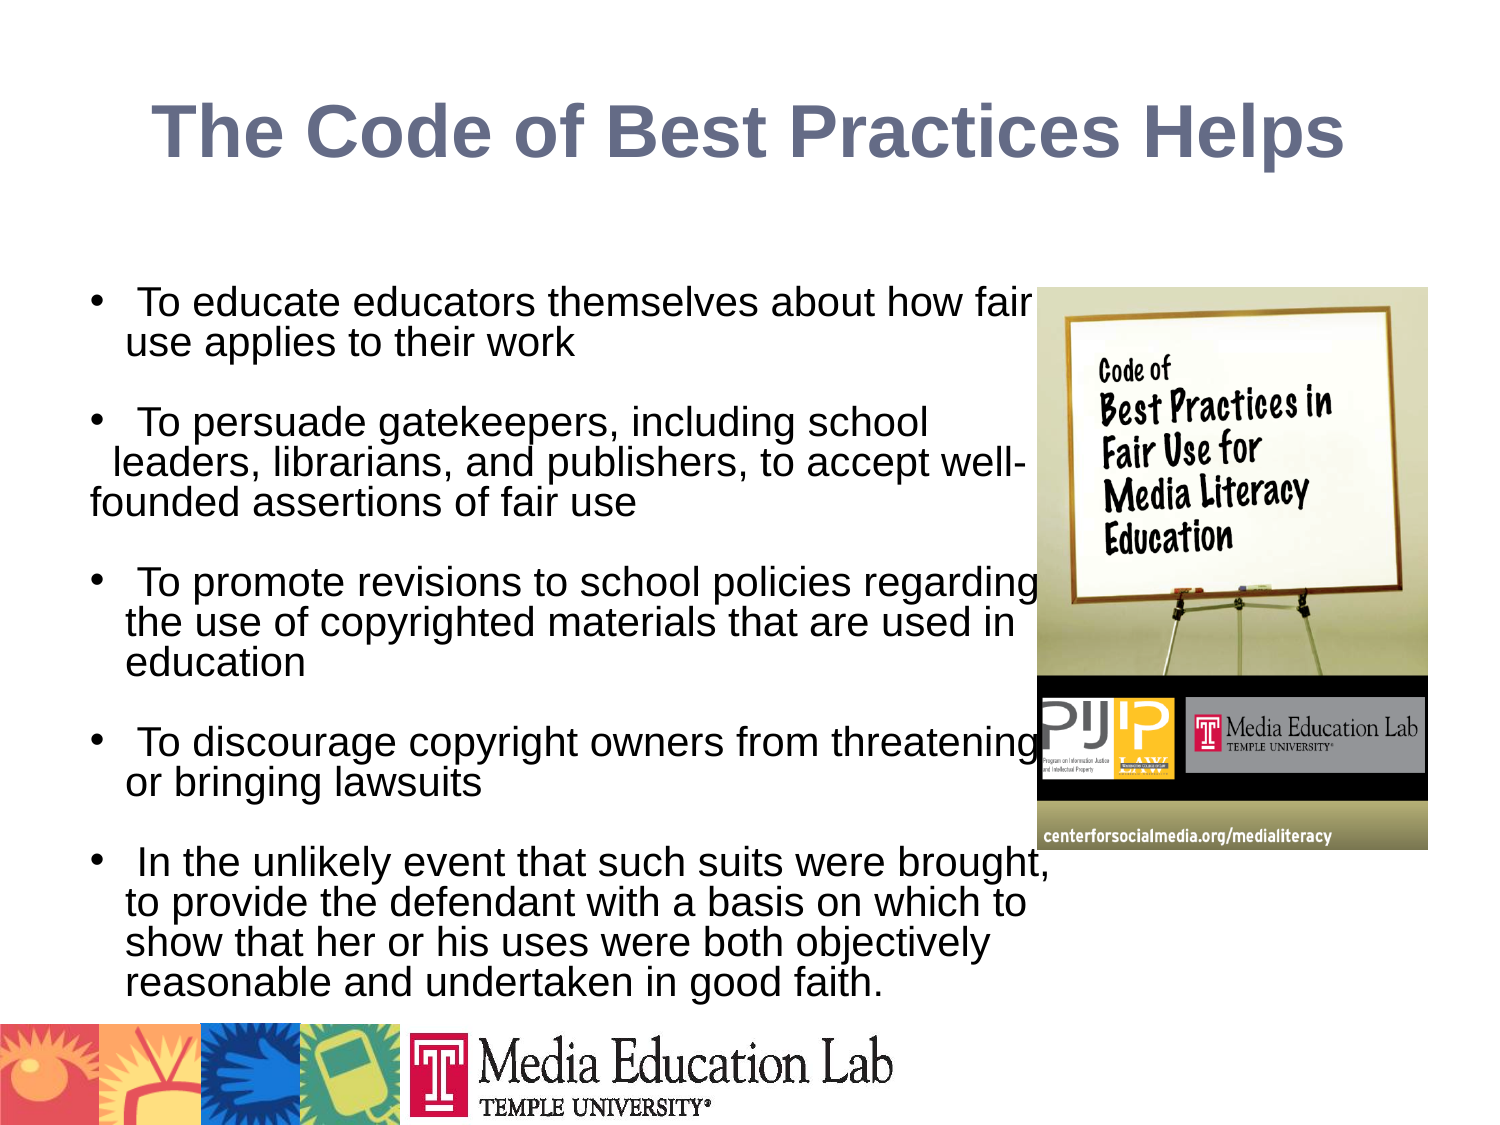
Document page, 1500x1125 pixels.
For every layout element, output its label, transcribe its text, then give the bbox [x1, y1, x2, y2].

picture [0, 1023, 900, 1125]
text_box The Code of Best Practices Helps [74, 74, 1425, 233]
picture [1037, 287, 1428, 851]
text_box To educate educators themselves about how fair use applies to their work To persuade gatekeepers, including school leaders, librarians, and publishers, to accept well-founded assertions of fair use To promote revisions to school policies regarding the use of copyrighted materials that are used in education To discourage copyright owners from threatening or bringing lawsuits In the unlikely event that such suits were brought, to provide the defendant with a basis on which to show that her or his uses were both objectively reasonable and undertaken in good faith. [75, 187, 1075, 1012]
